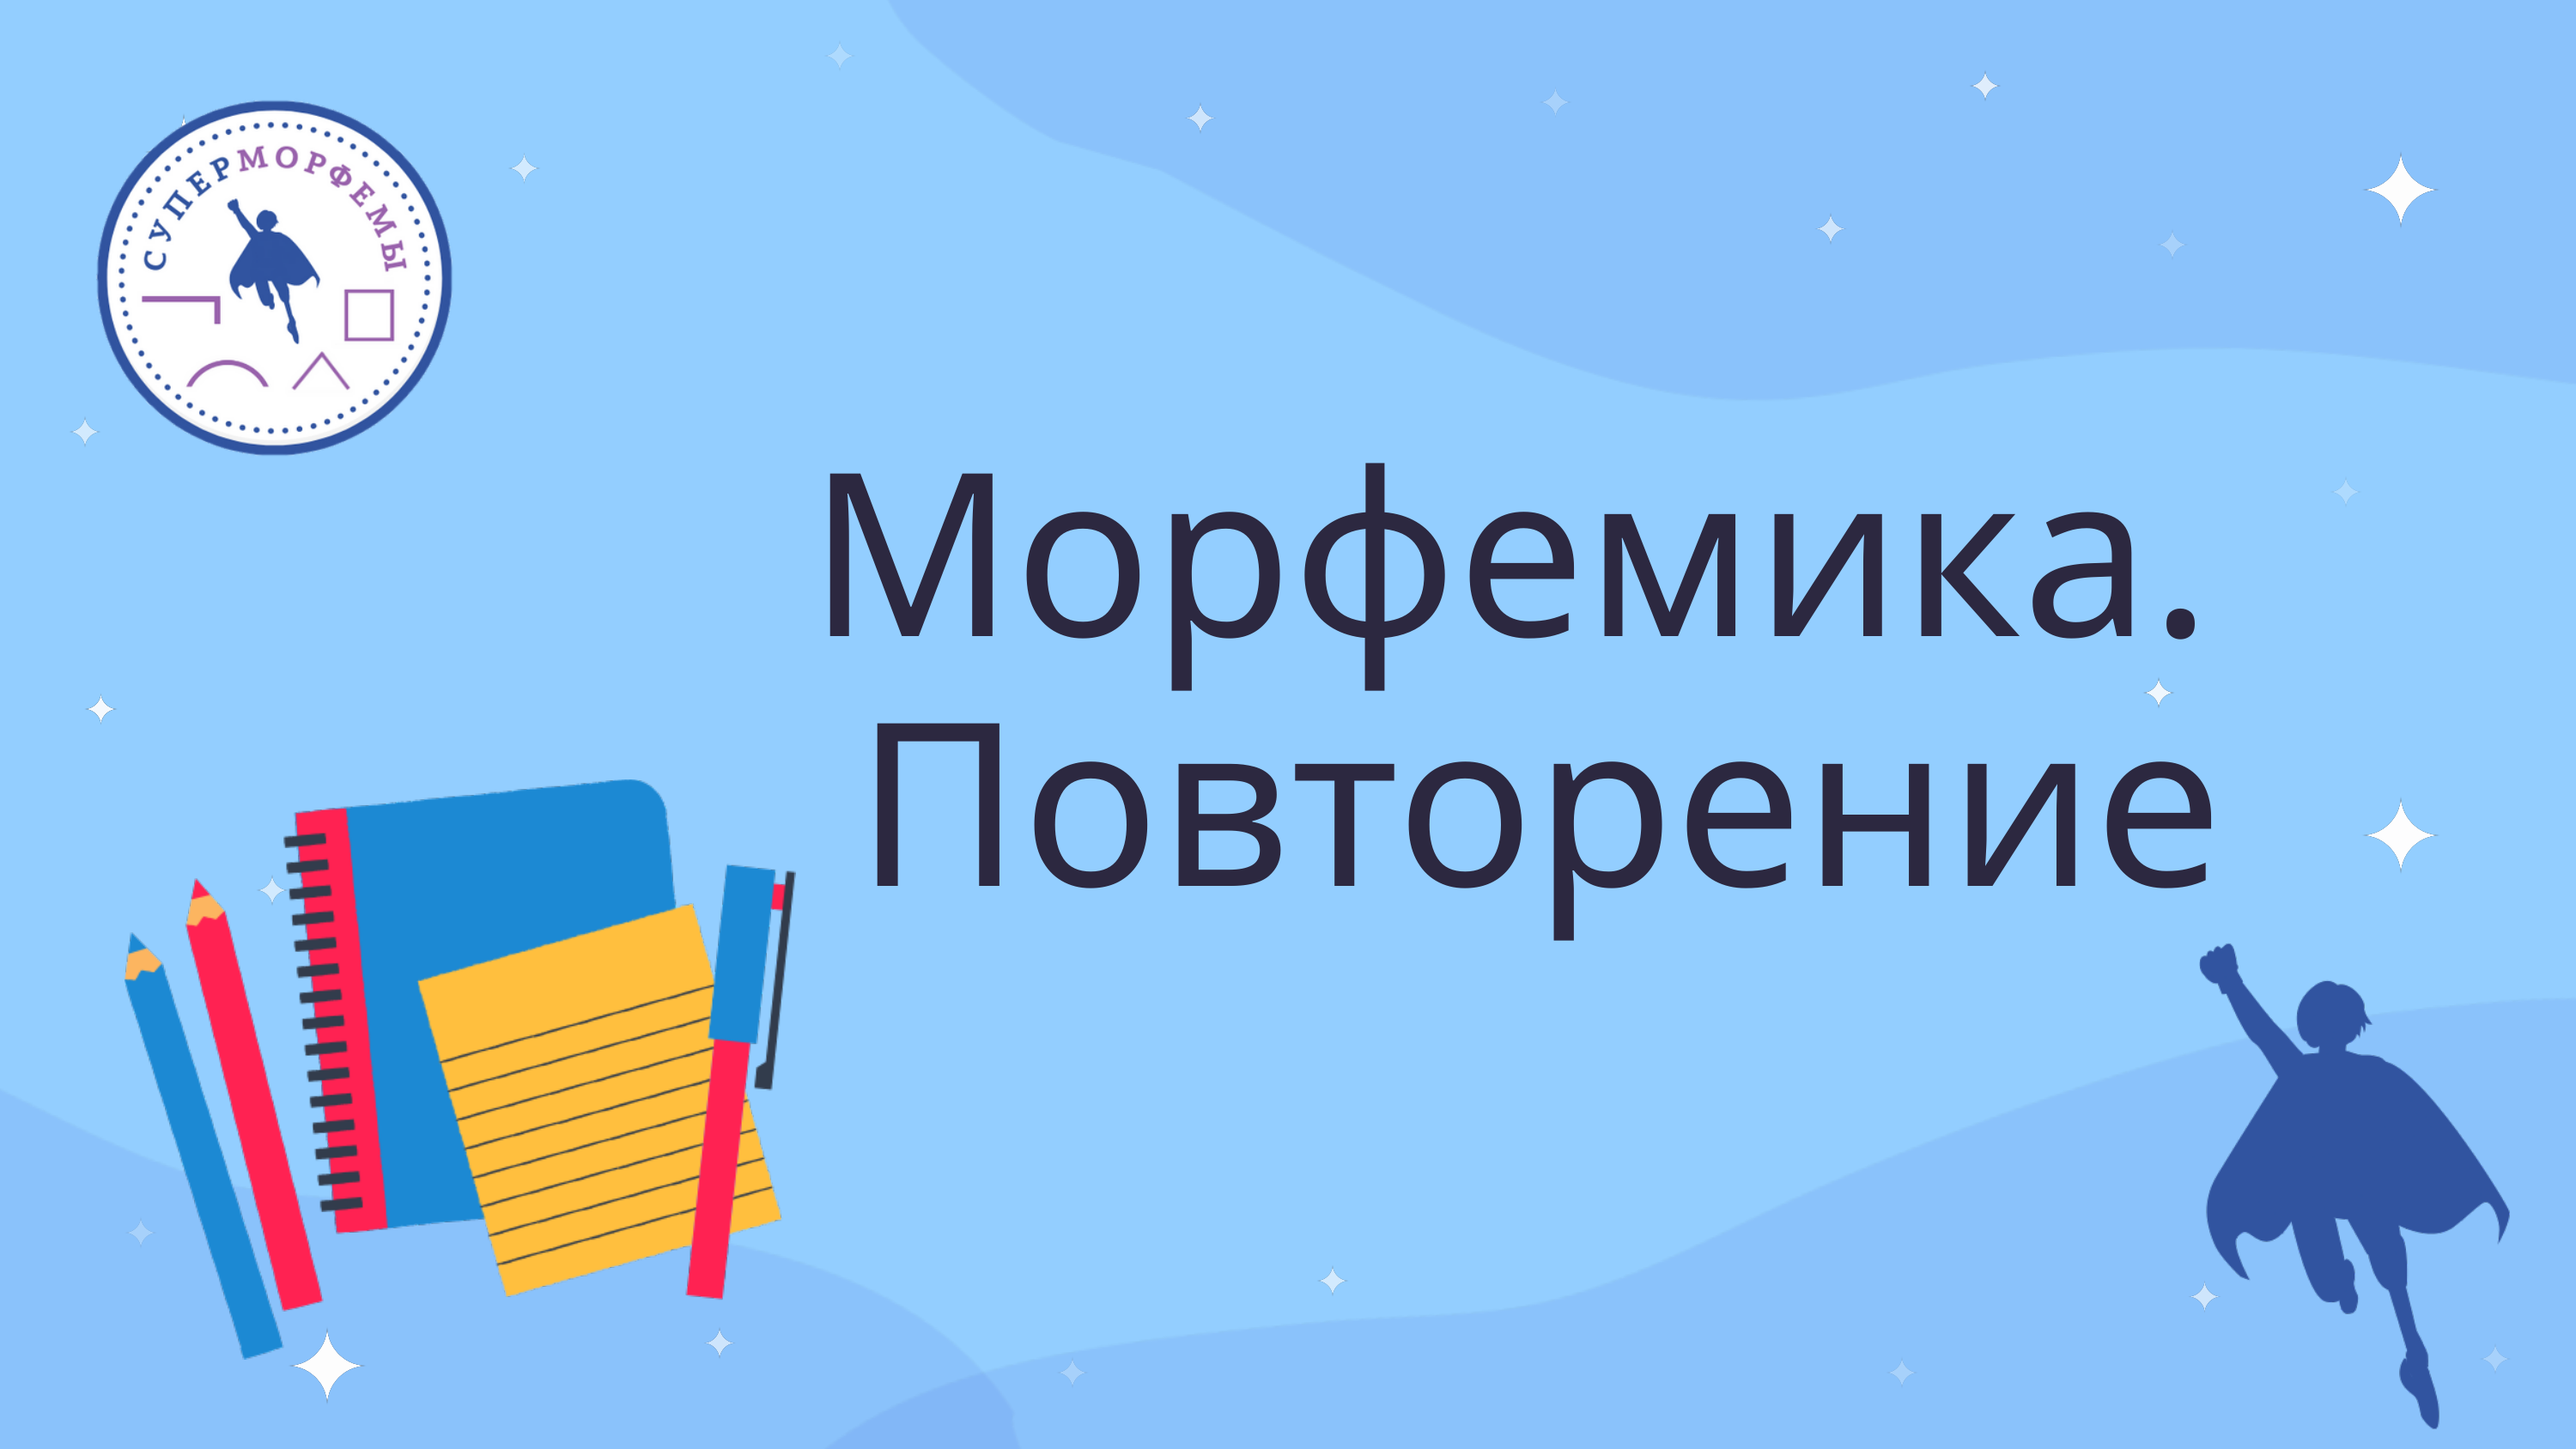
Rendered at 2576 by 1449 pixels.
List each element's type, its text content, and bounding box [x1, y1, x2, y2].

picture [84, 693, 118, 725]
picture [0, 779, 2576, 1449]
picture [878, 0, 2576, 466]
picture [823, 39, 856, 72]
text_box Морфемика. Повторение [50, 431, 2576, 932]
picture [2329, 476, 2362, 509]
picture [2142, 676, 2175, 710]
picture [36, 39, 541, 517]
picture [2361, 796, 2440, 875]
